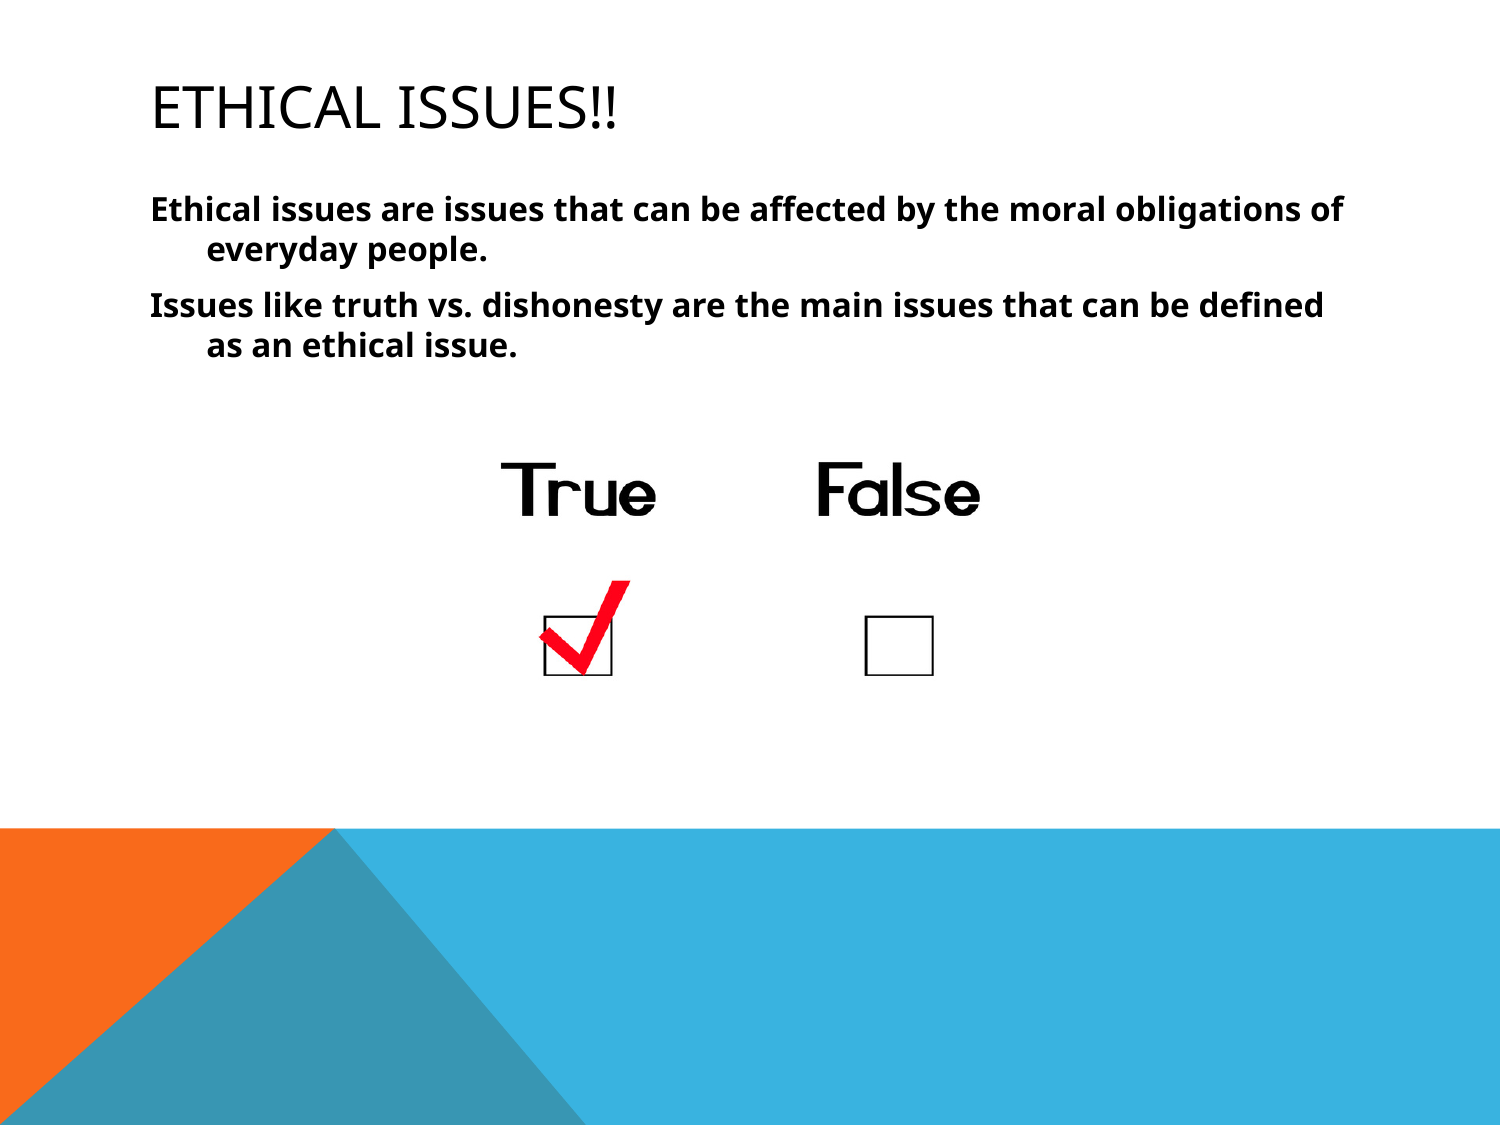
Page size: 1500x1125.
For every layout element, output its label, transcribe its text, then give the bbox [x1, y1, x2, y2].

title Ethical Issues!! [135, 60, 1369, 150]
list Ethical issues are issues that can be affected by the moral obligations of everyday people. Issues like truth vs. dishonesty are the main issues that can be defined as an ethical issue. [135, 180, 1369, 768]
picture [412, 362, 1075, 804]
